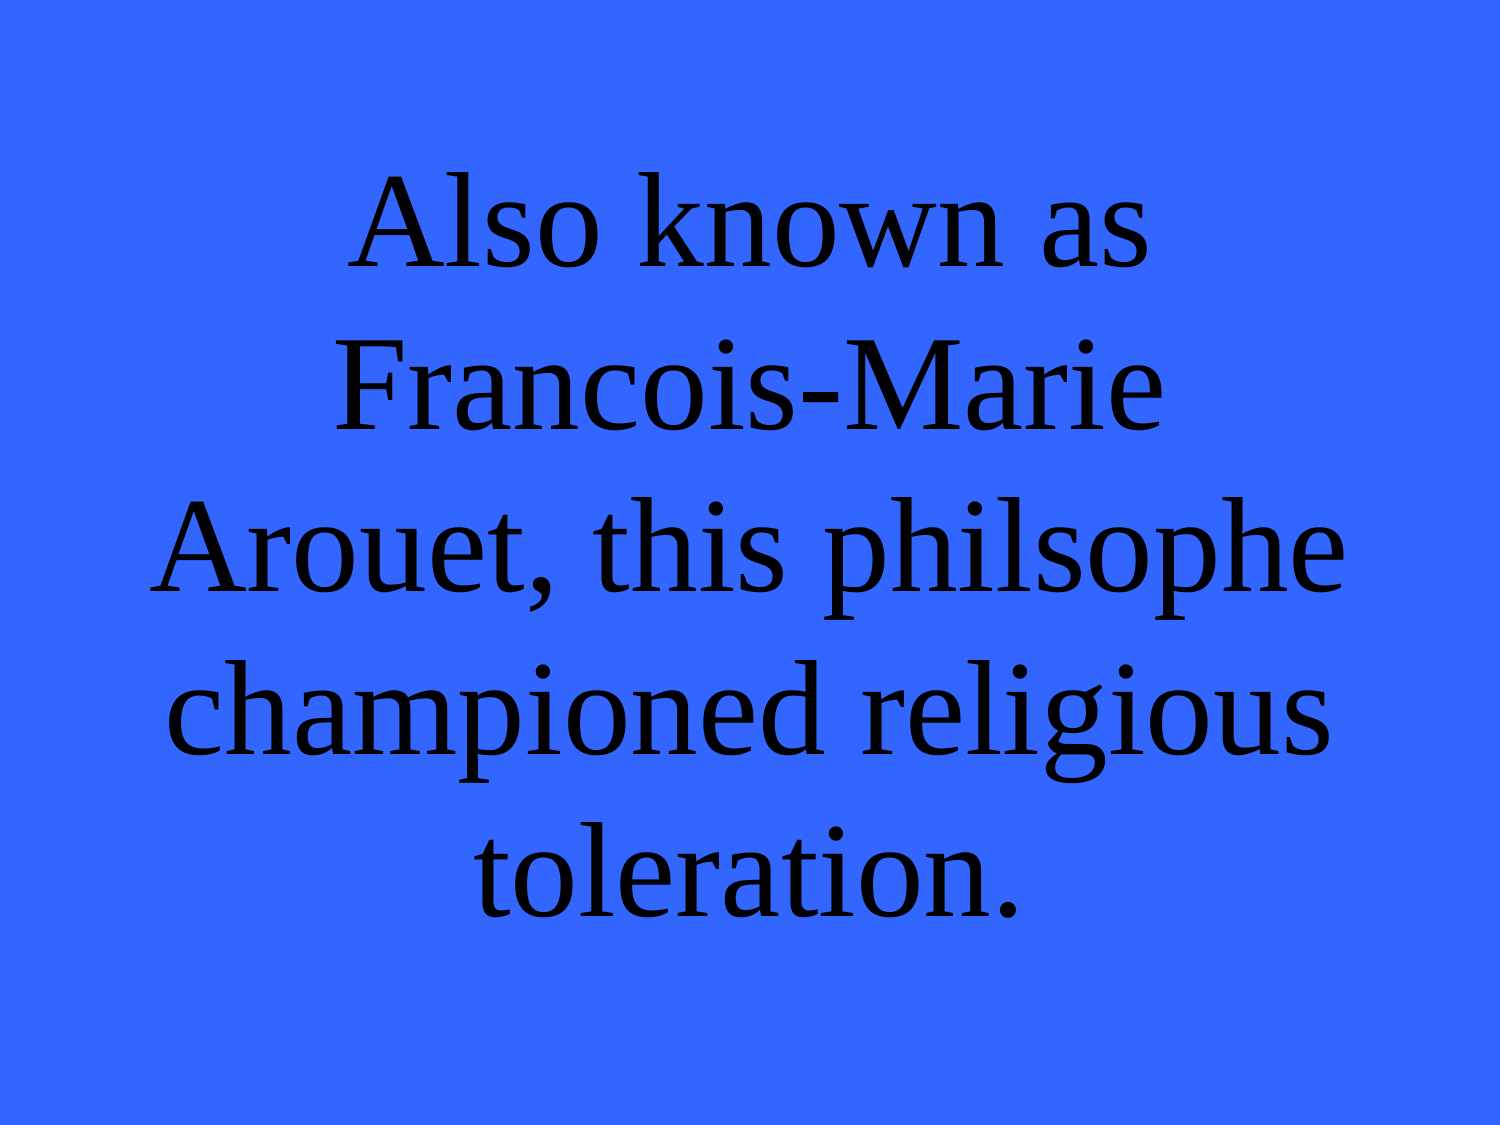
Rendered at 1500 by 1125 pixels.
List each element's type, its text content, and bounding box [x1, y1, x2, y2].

title Also known as Francois-Marie Arouet, this philsophe championed religious toleration. [112, 112, 1388, 963]
